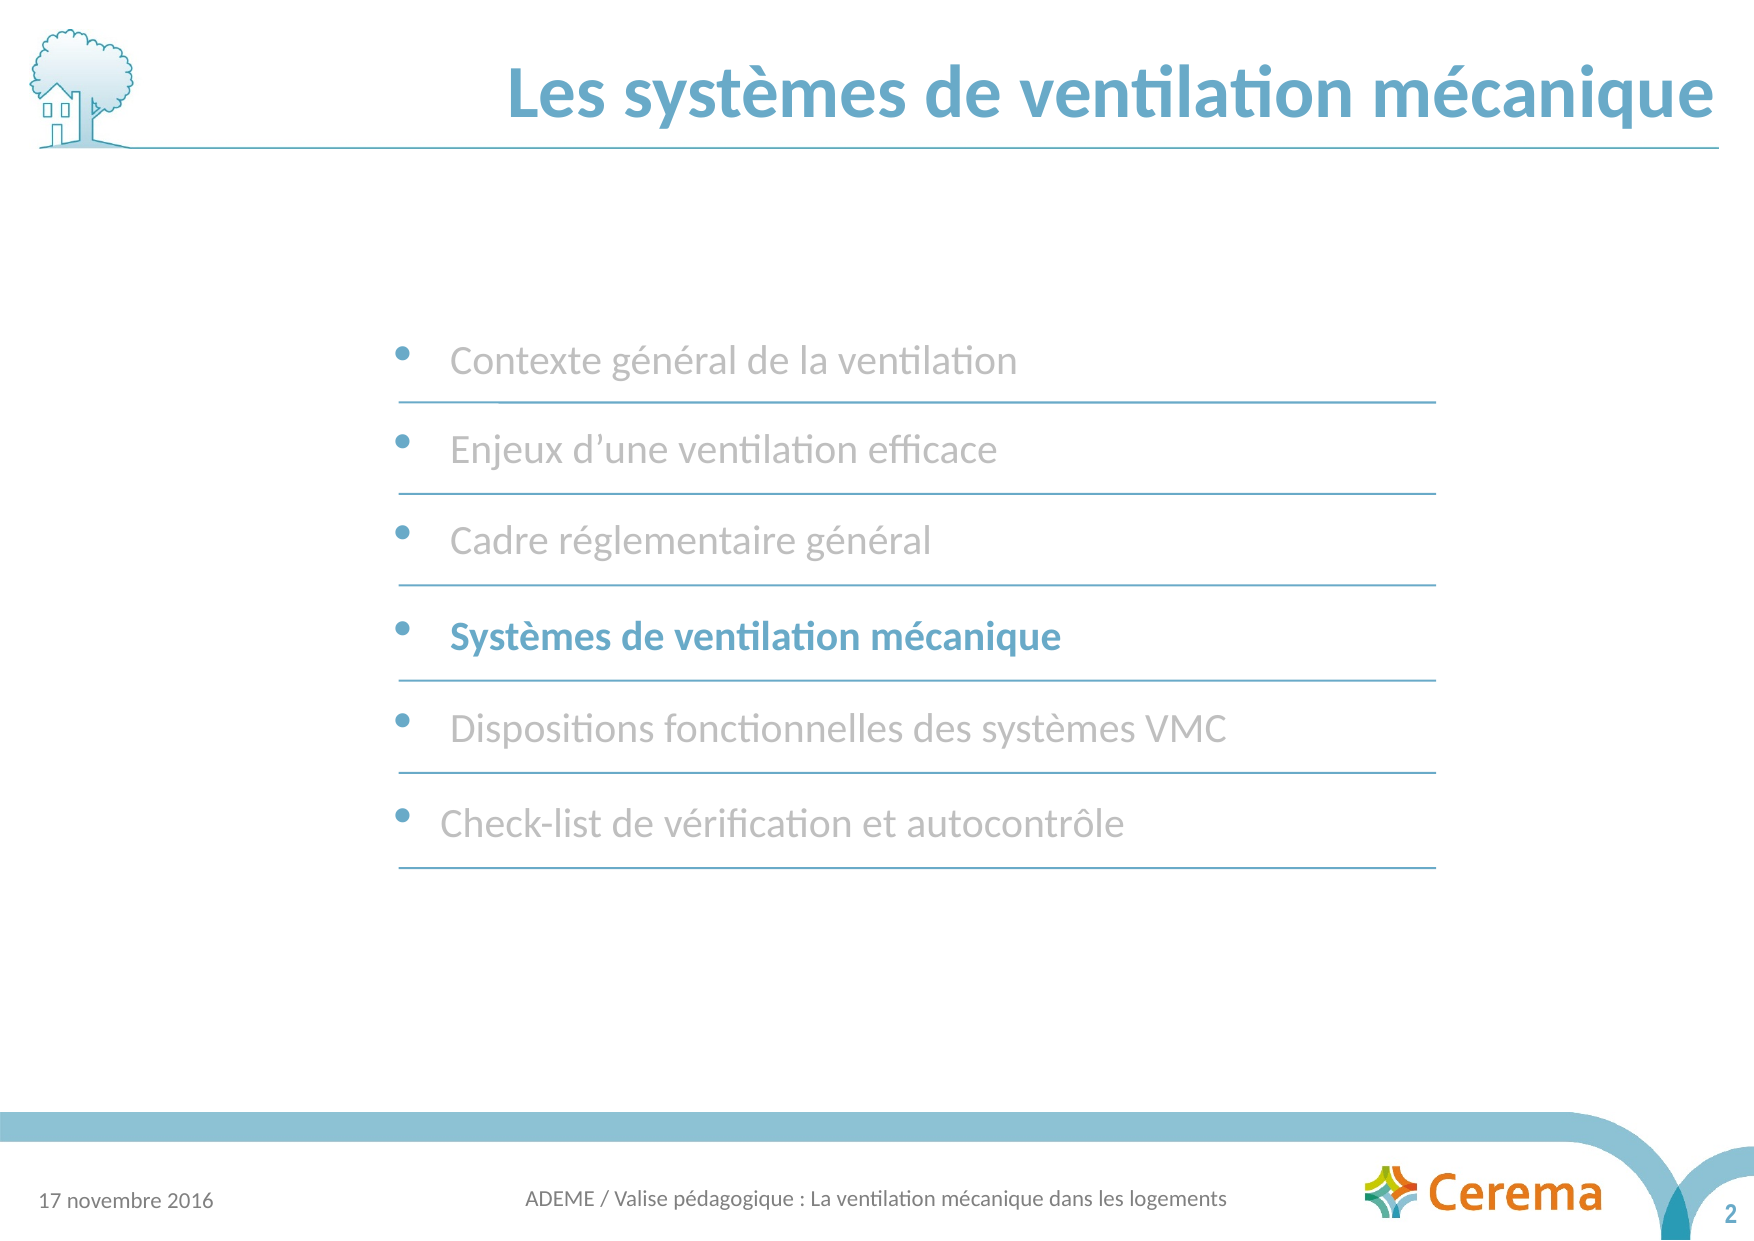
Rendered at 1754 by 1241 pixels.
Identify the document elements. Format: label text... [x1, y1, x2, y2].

text_box Check-list de vérification et autocontrôle [380, 788, 1419, 854]
text_box Contexte général de la ventilation [380, 325, 1419, 391]
text_box Dispositions fonctionnelles des systèmes VMC [380, 693, 1419, 758]
text_box Les systèmes de ventilation mécanique [265, 35, 1731, 136]
text_box Systèmes de ventilation mécanique [380, 600, 1419, 666]
text_box Cadre réglementaire général [380, 505, 1419, 571]
picture [29, 29, 1719, 149]
text_box Enjeux d’une ventilation efficace [380, 414, 1419, 479]
picture [0, 1112, 1754, 1240]
